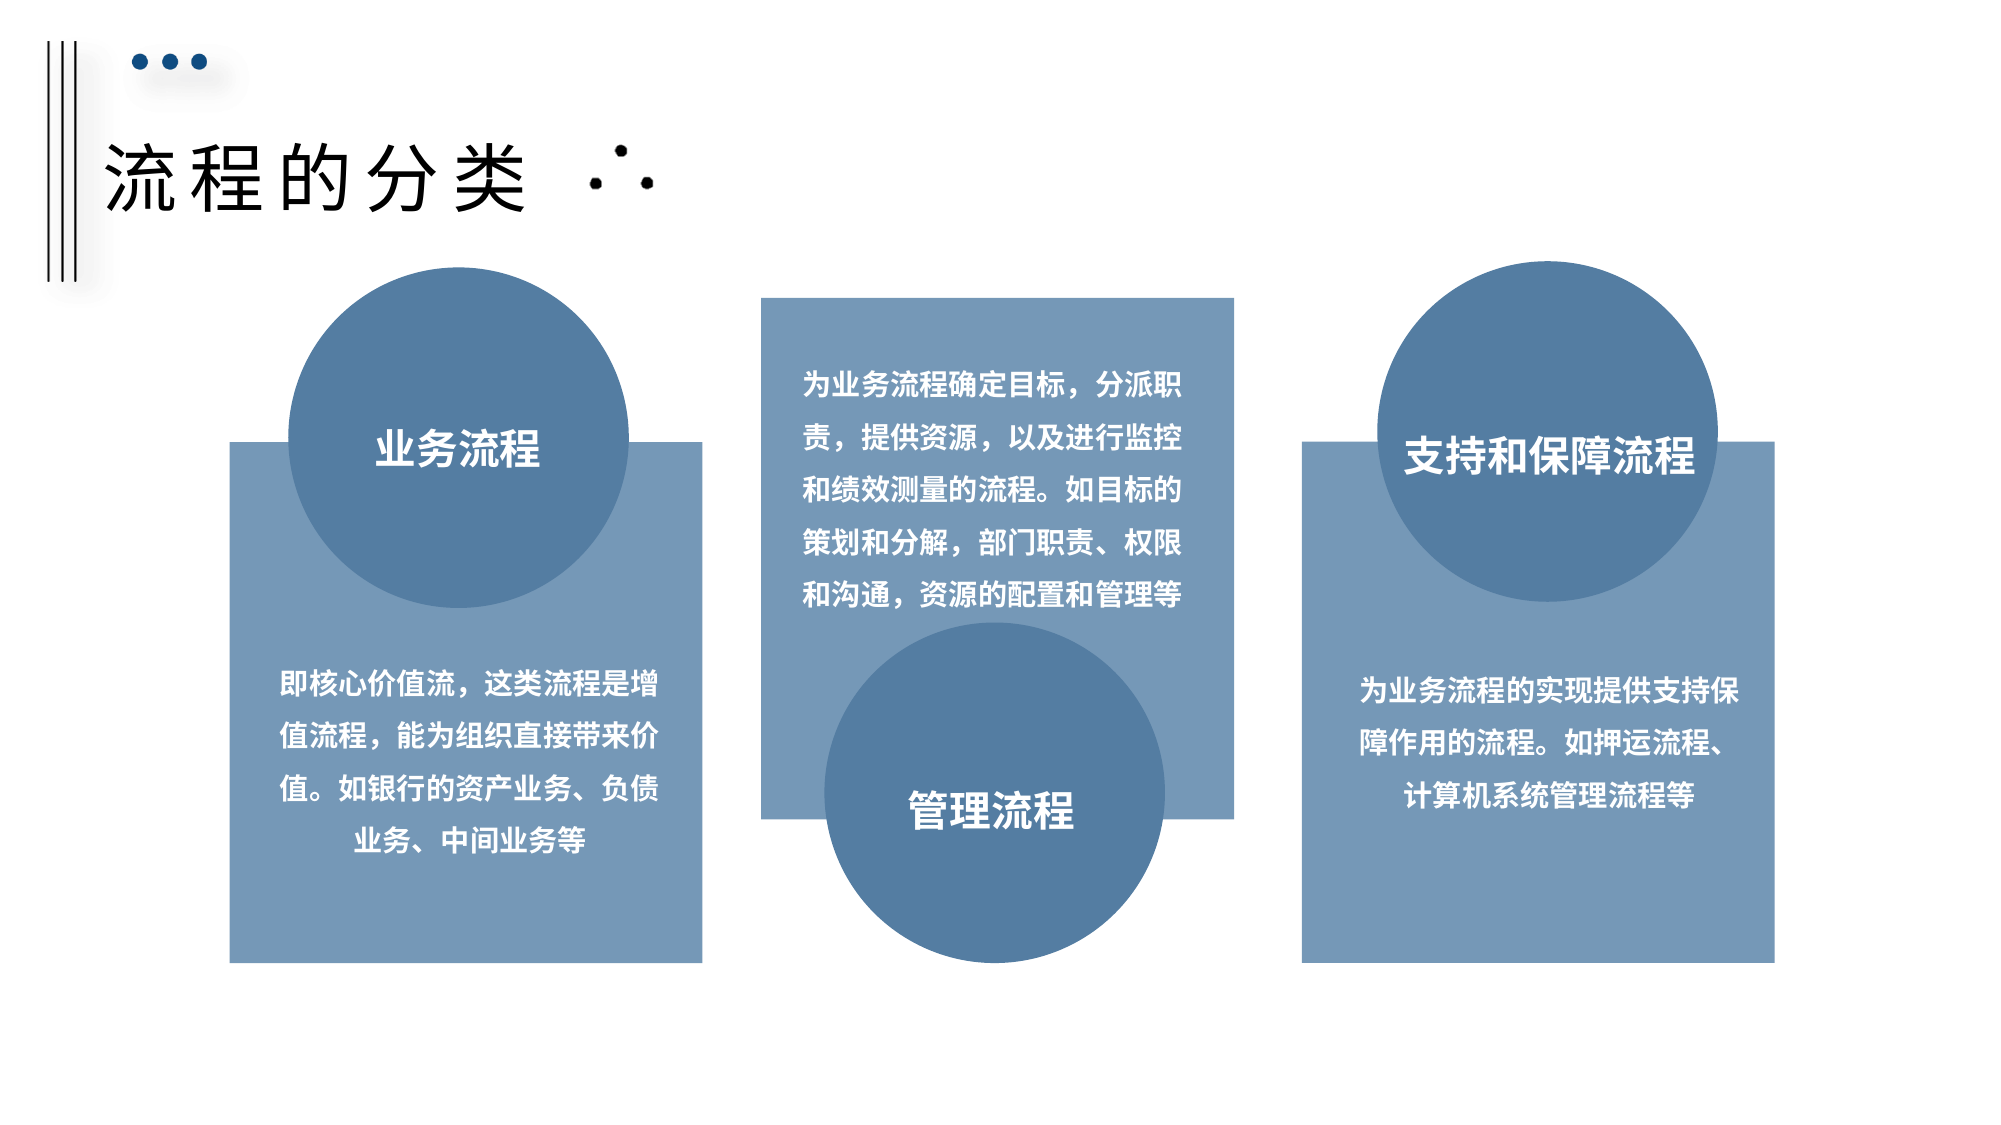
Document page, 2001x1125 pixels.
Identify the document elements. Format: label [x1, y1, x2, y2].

text_box [229, 310, 703, 963]
text_box [28, 11, 1075, 310]
text_box [761, 297, 1235, 963]
text_box [1301, 261, 1775, 964]
